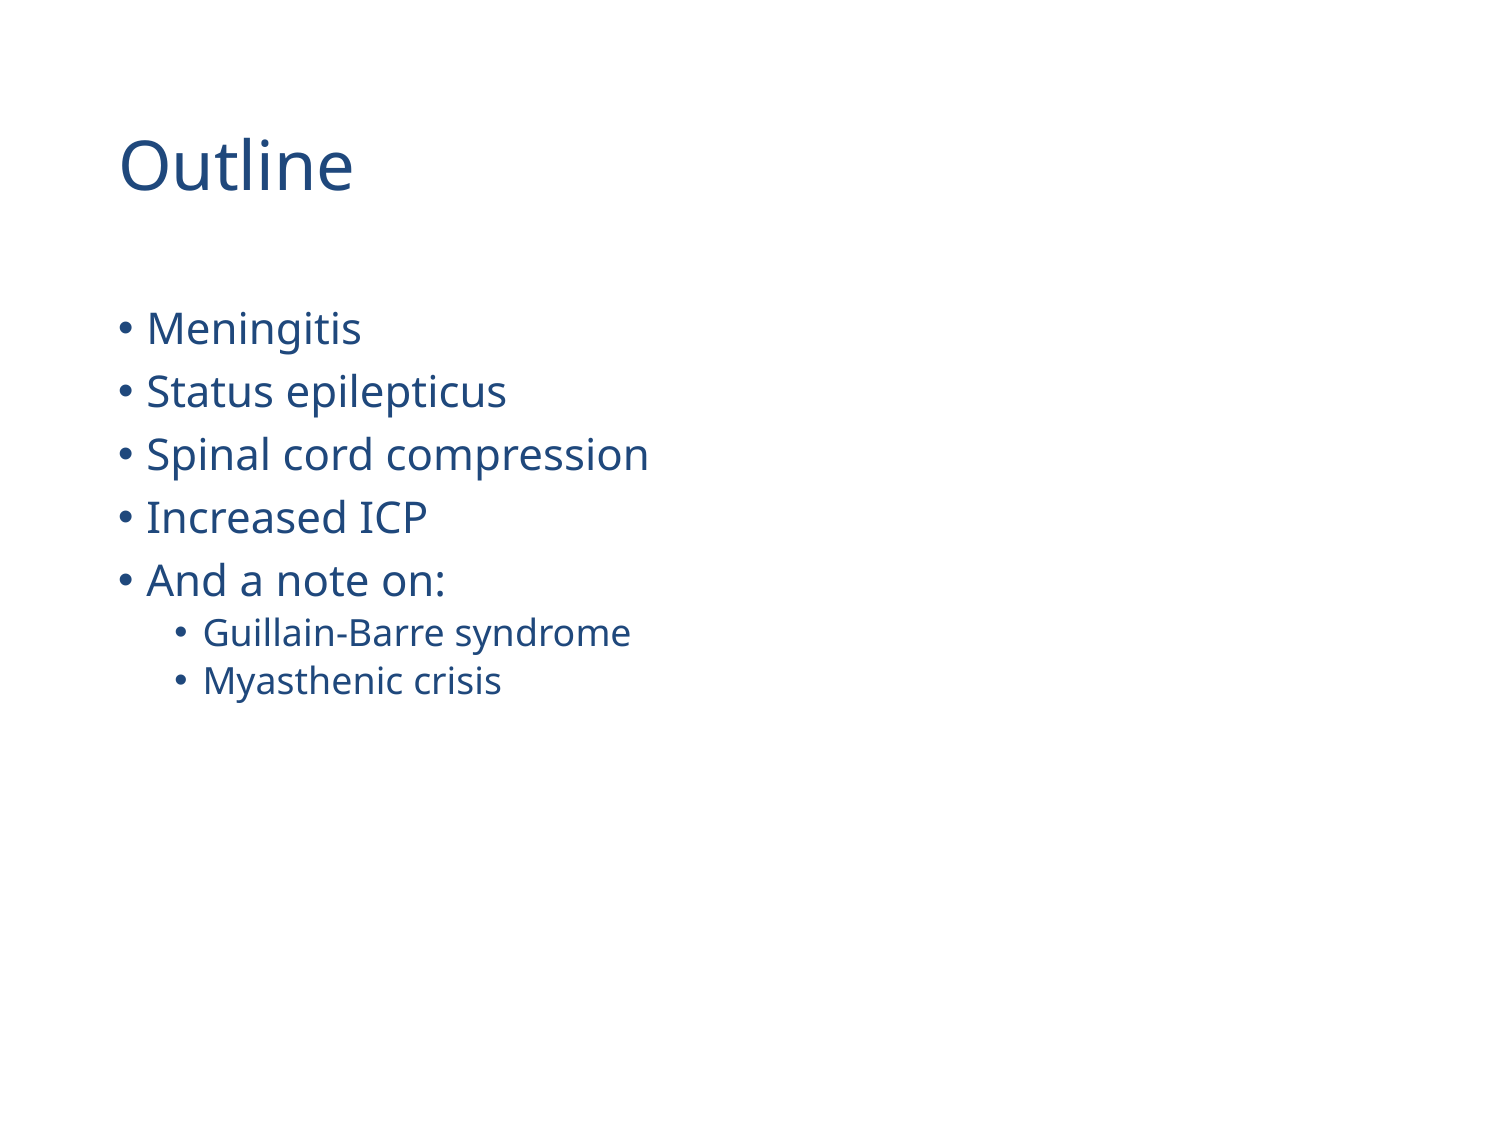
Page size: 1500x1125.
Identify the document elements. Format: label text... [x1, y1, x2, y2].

title Outline [103, 59, 1397, 278]
list Meningitis Status epilepticus Spinal cord compression Increased ICP And a note on: Guillain-Barre syndrome Myasthenic crisis [103, 299, 1397, 1014]
